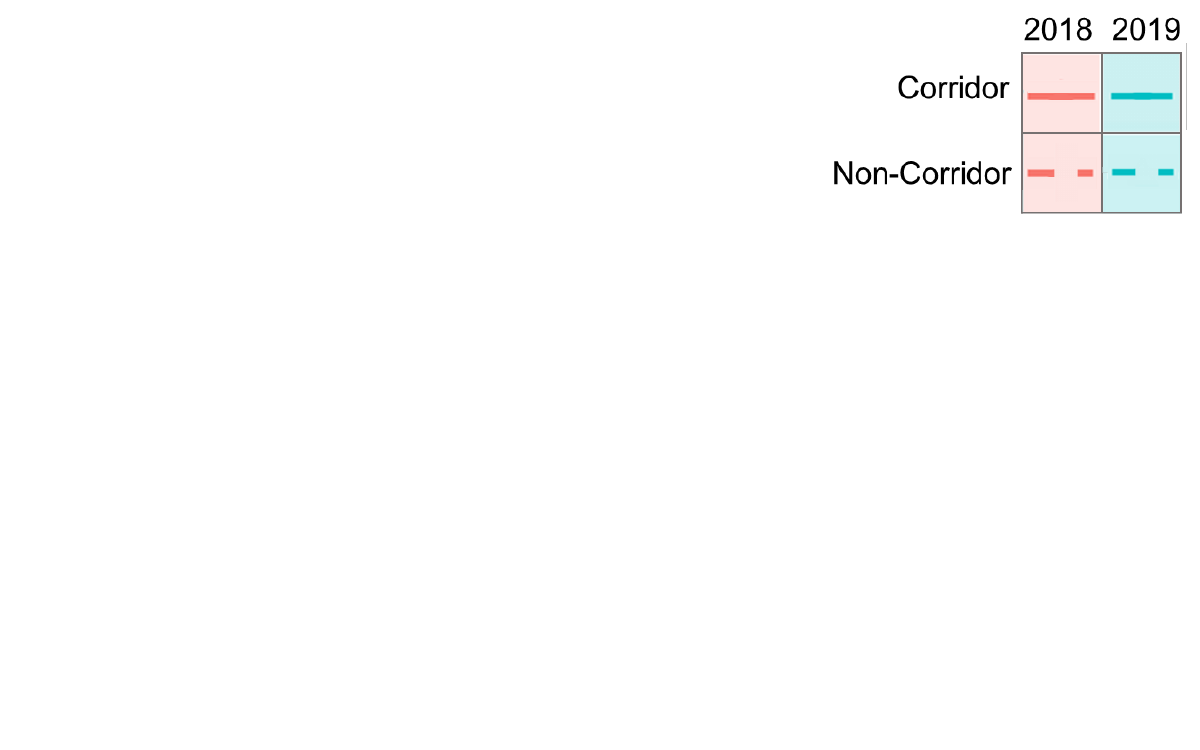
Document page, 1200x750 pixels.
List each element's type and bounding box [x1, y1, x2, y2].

text_box [812, 0, 1200, 214]
